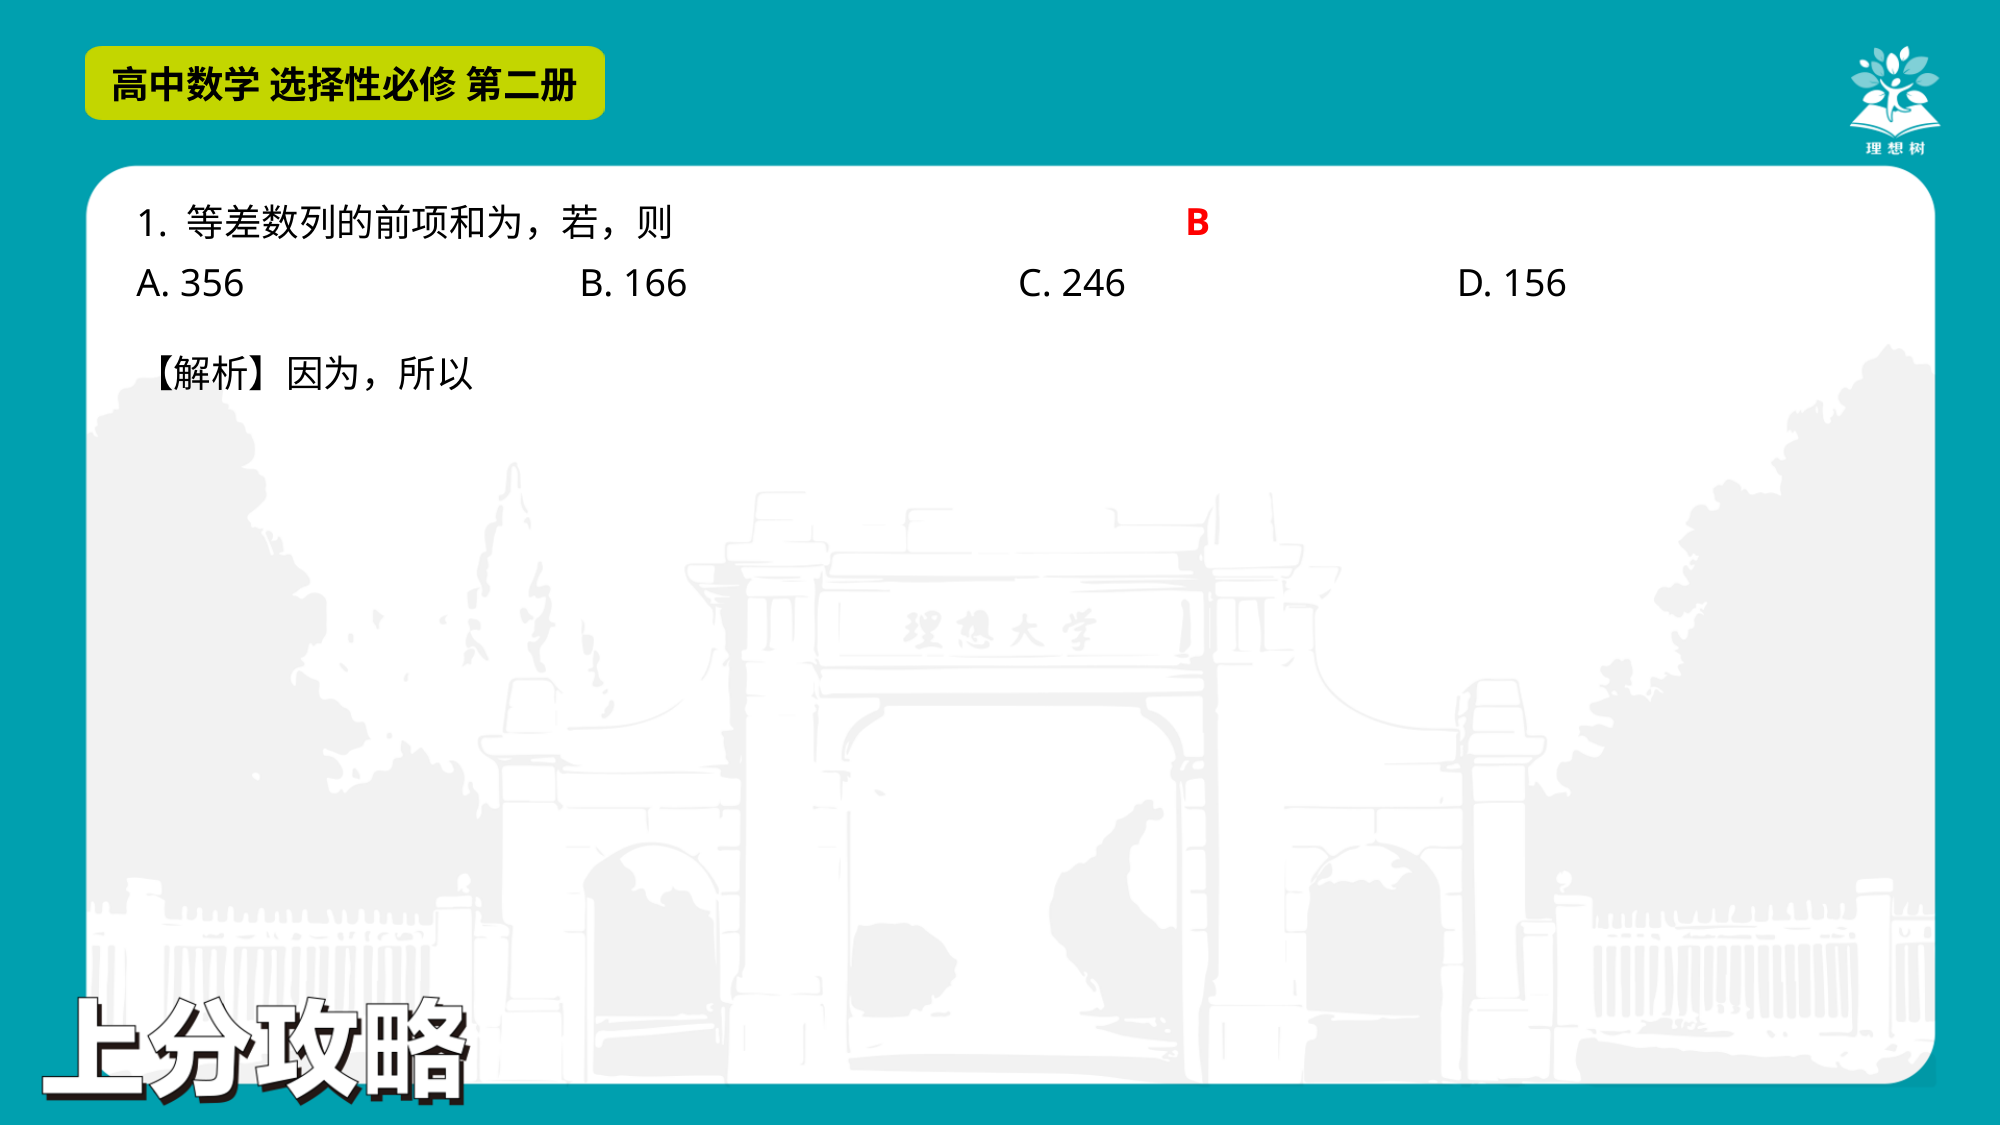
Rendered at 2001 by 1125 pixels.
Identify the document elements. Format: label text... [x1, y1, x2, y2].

text_box A. 356 B. 166 C. 246 D. 156 [136, 237, 1865, 297]
picture [0, 0, 2000, 1125]
text_box B [1170, 176, 1225, 237]
